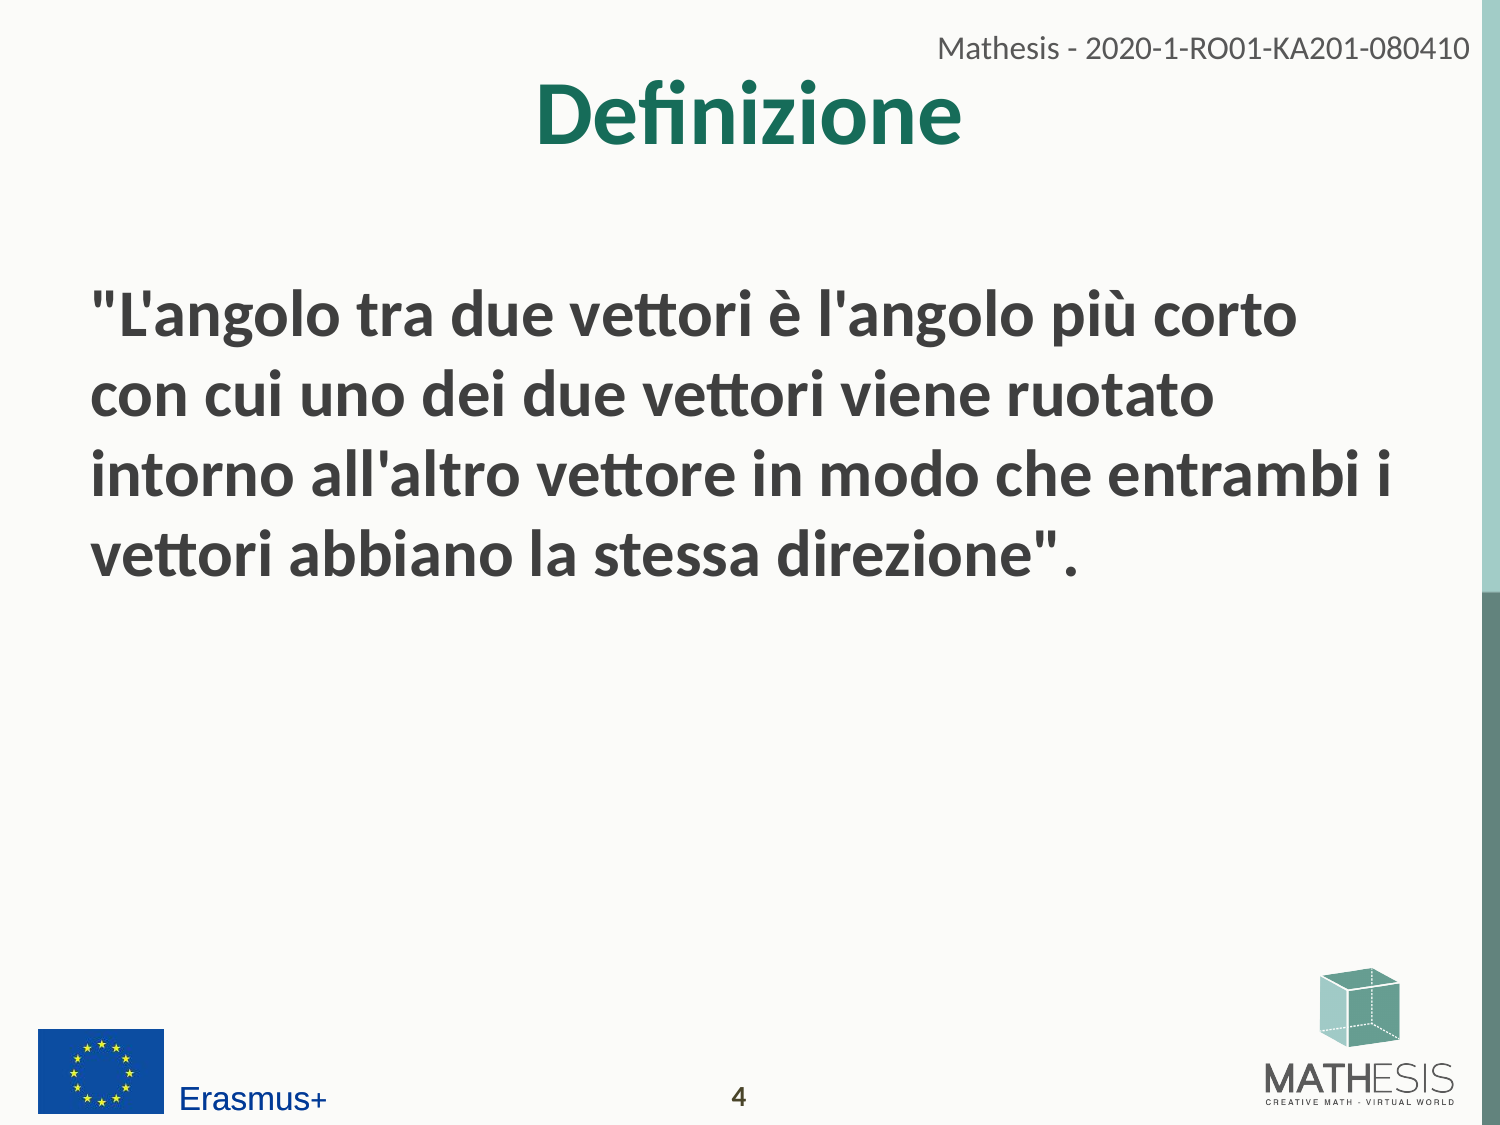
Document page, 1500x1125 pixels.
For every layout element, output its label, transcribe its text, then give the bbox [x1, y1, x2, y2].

picture [38, 1029, 164, 1114]
title Definizione [75, 45, 1425, 233]
list "L'angolo tra due vettori è l'angolo più corto con cui uno dei due vettori viene ruotato intorno all'altro vettore in modo che entrambi i vettori abbiano la stessa direzione". [75, 262, 1425, 1005]
